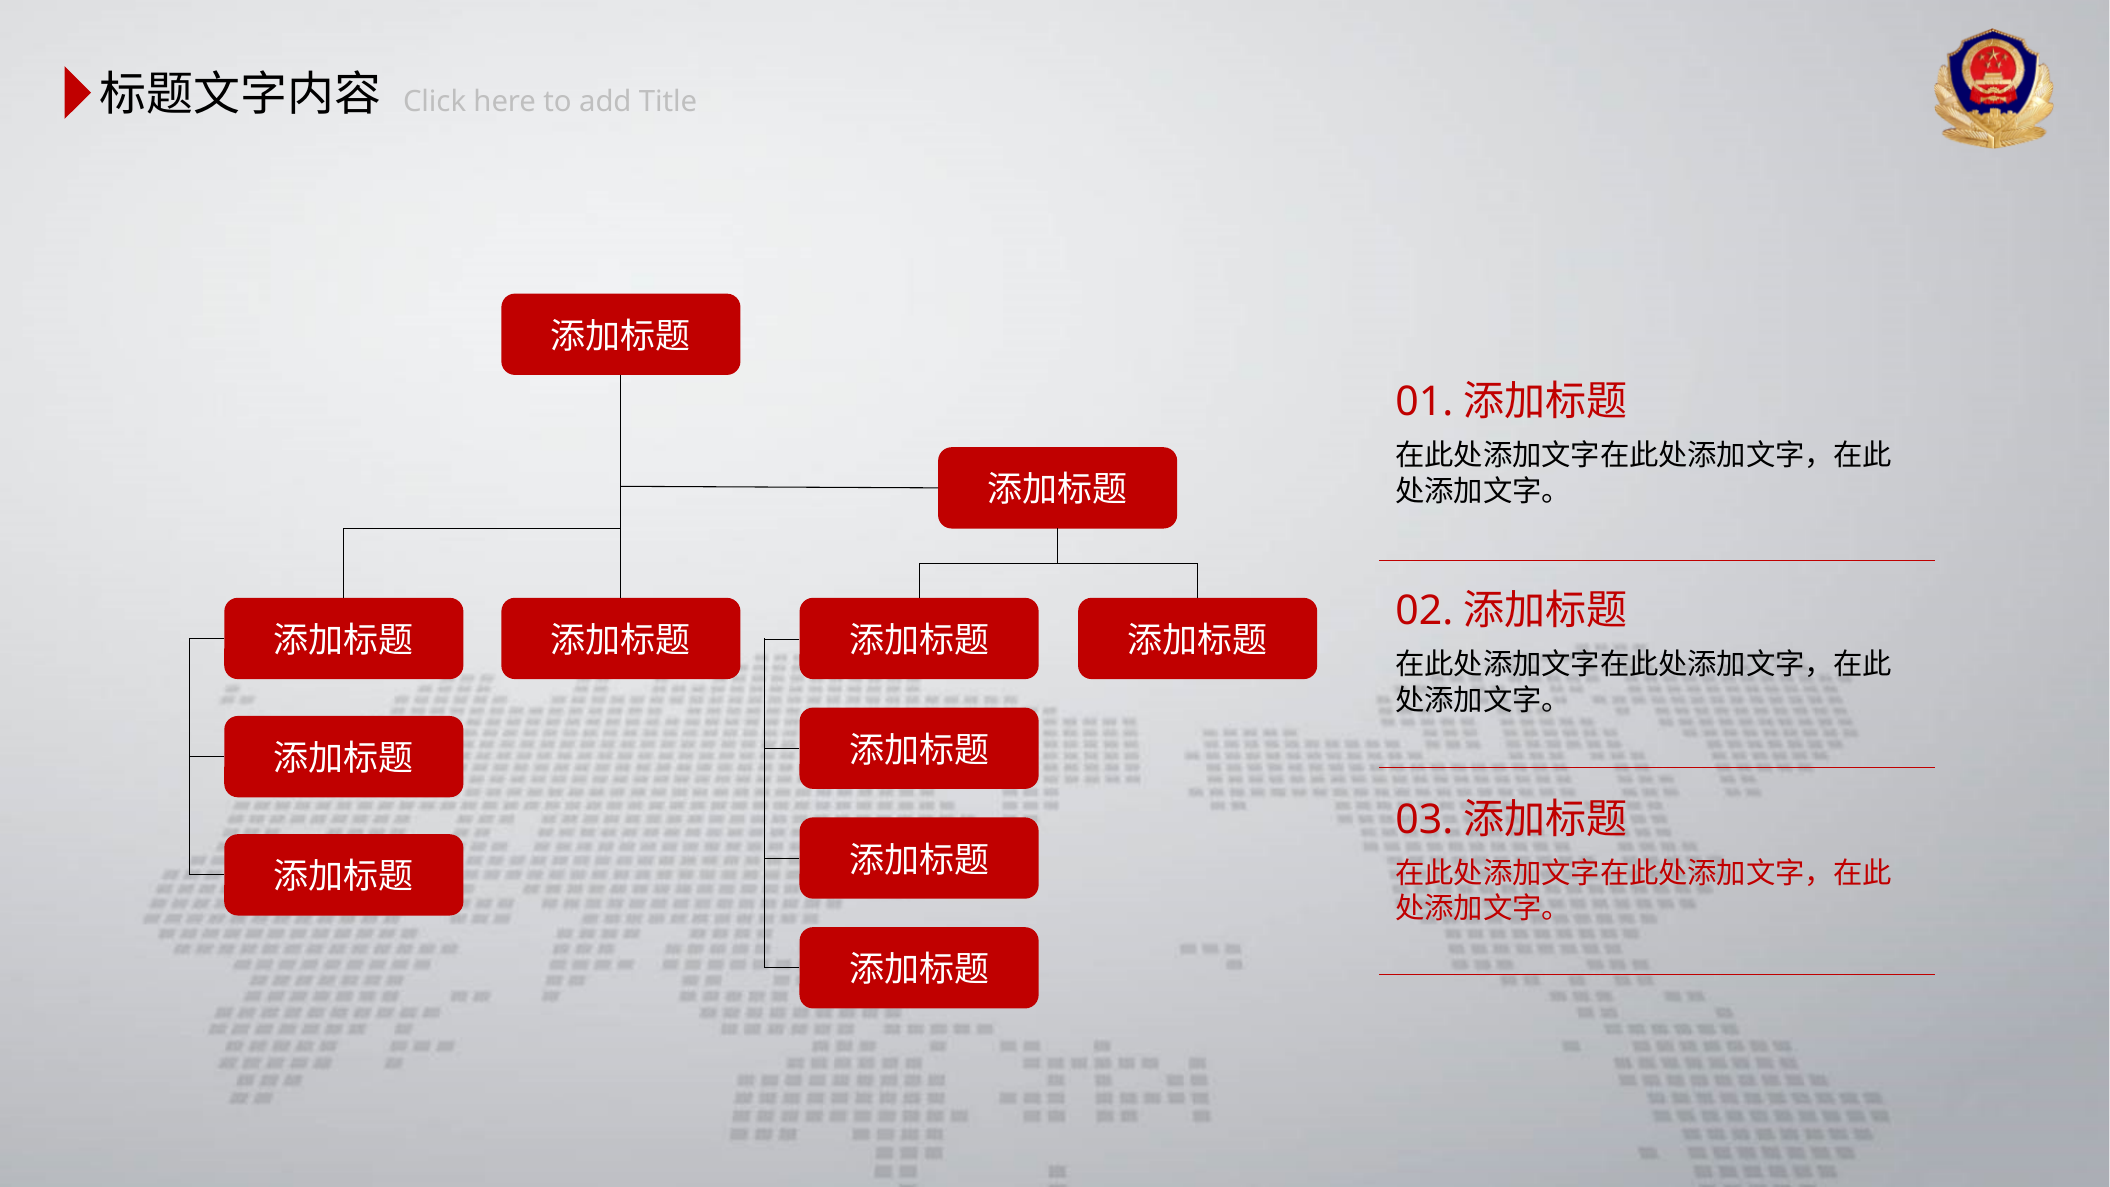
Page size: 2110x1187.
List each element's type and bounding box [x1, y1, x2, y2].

text_box [1379, 366, 1936, 975]
text_box [64, 55, 721, 128]
picture [0, 0, 2110, 1187]
text_box [189, 293, 1318, 1009]
